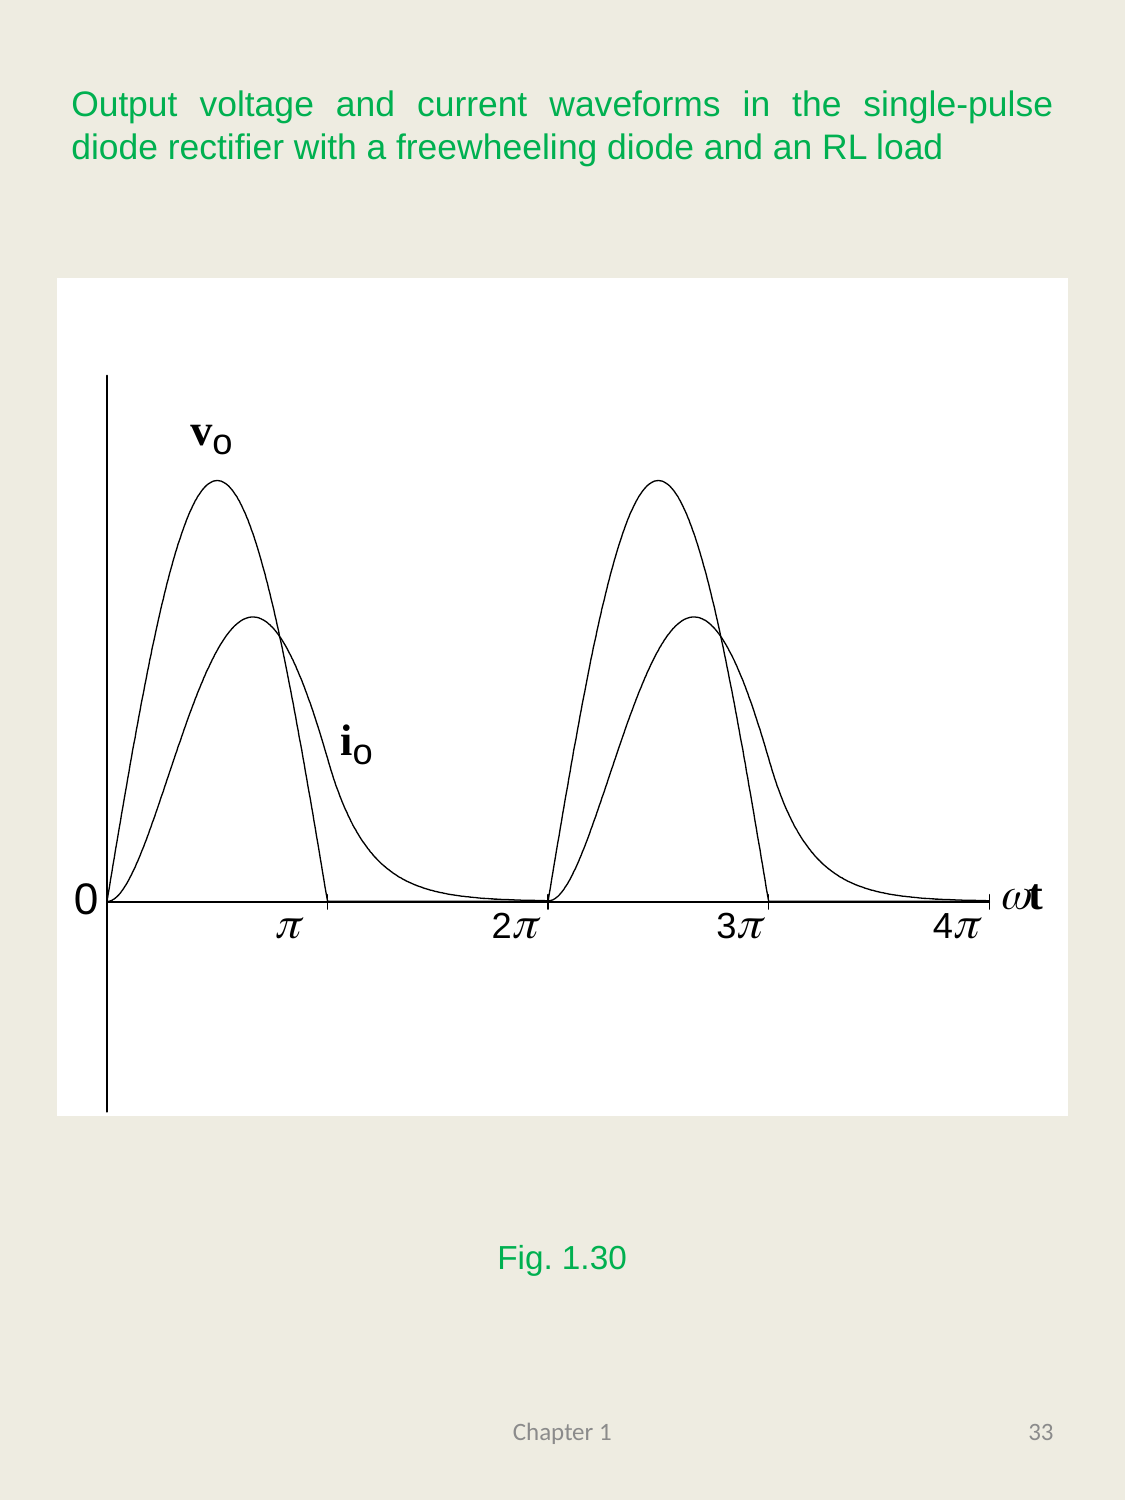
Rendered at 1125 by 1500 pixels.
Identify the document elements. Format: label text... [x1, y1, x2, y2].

slide_number 33 [806, 1390, 1069, 1471]
title Output voltage and current waveforms in the single-pulse diode rectifier with a freewheeling diode and an RL load [56, 60, 1069, 188]
text_box Fig. 1.30 [482, 1228, 643, 1284]
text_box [56, 277, 1069, 1116]
footer Chapter 1 [384, 1390, 741, 1471]
